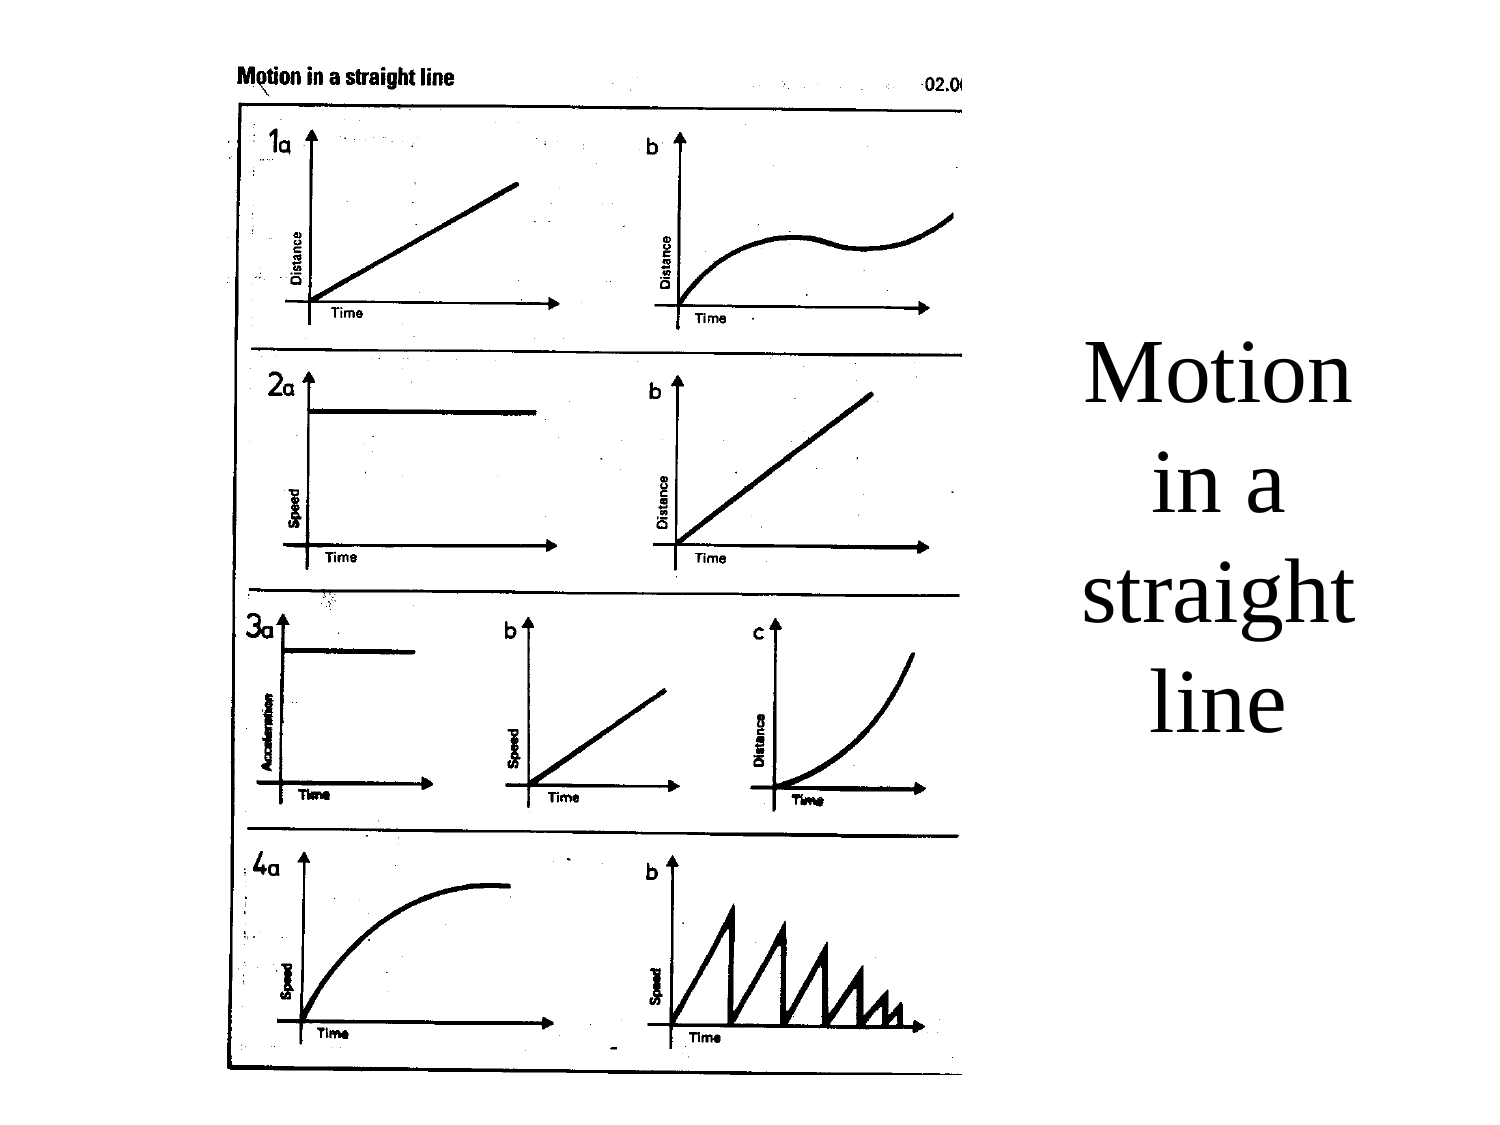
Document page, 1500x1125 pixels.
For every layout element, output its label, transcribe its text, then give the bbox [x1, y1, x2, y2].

picture [226, 62, 962, 1076]
title Motion in a straight line [1049, 99, 1388, 963]
